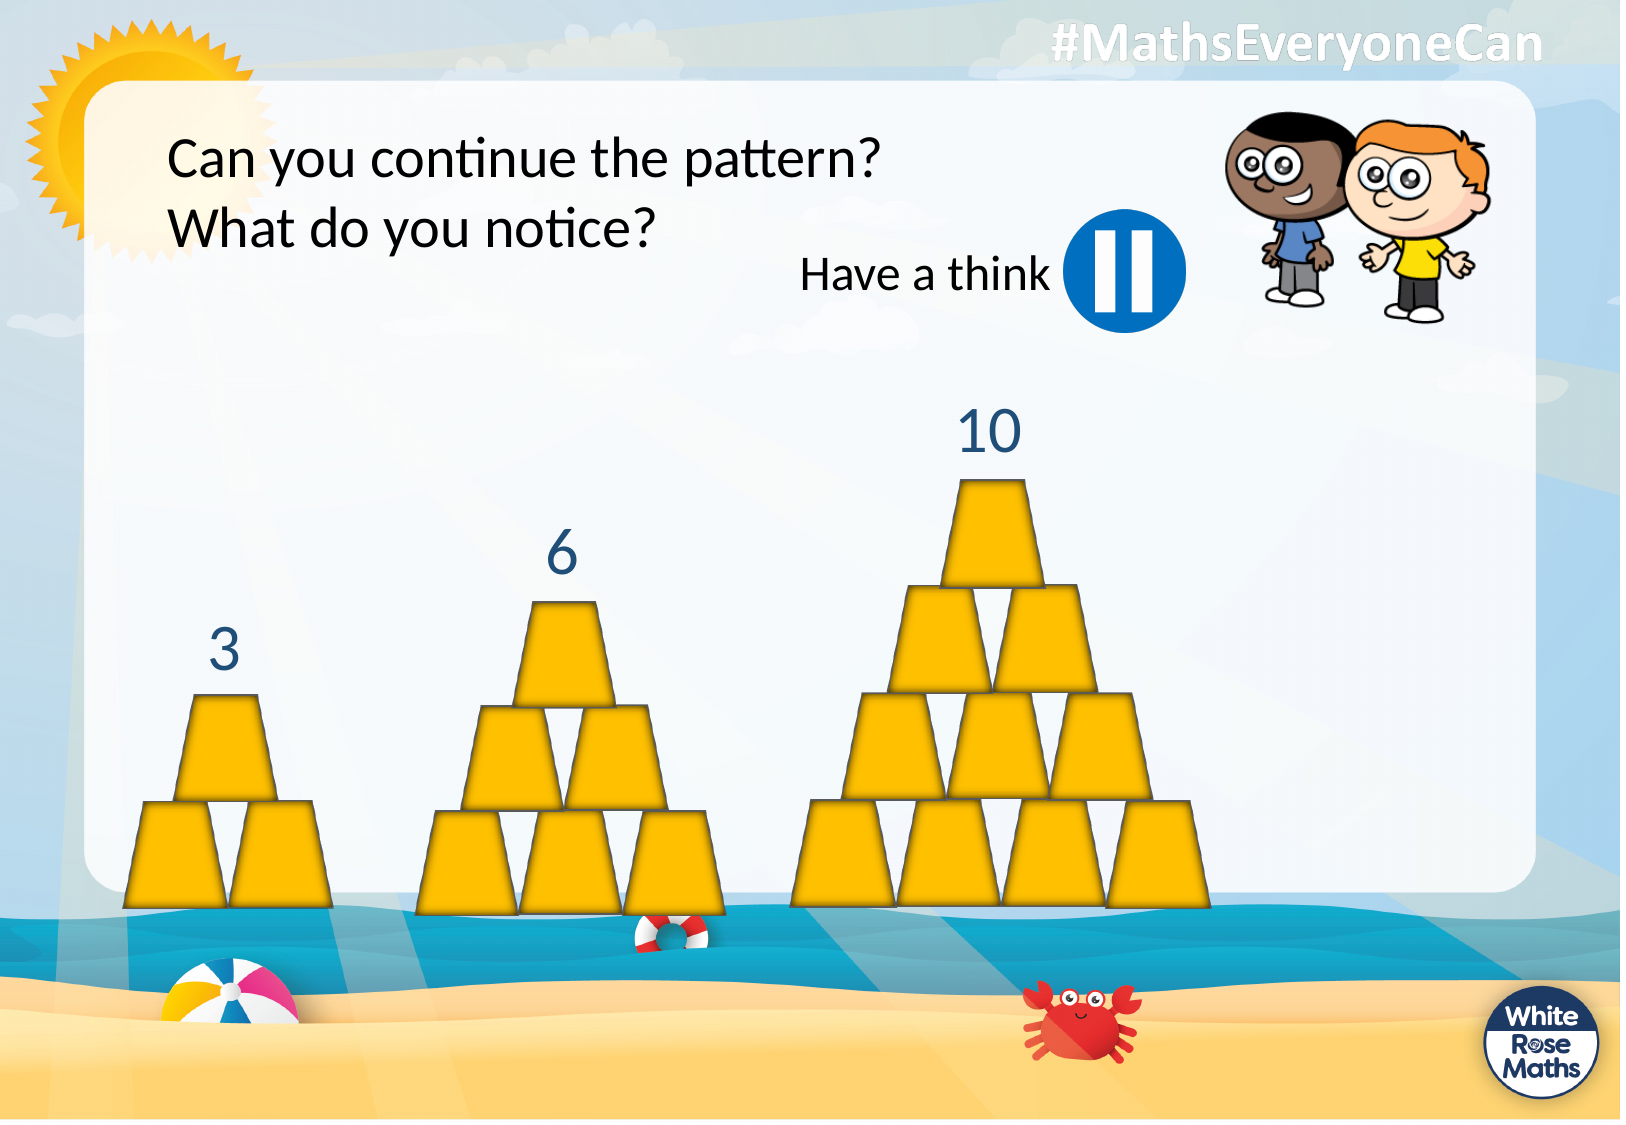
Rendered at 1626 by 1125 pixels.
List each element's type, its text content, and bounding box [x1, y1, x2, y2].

text_box Have a think [784, 233, 1063, 308]
text_box 10 [939, 377, 1061, 473]
text_box 3 [192, 596, 314, 692]
picture [0, 0, 1626, 1125]
text_box 6 [530, 500, 652, 596]
text_box Can you continue the pattern? What do you notice? [152, 111, 1180, 267]
